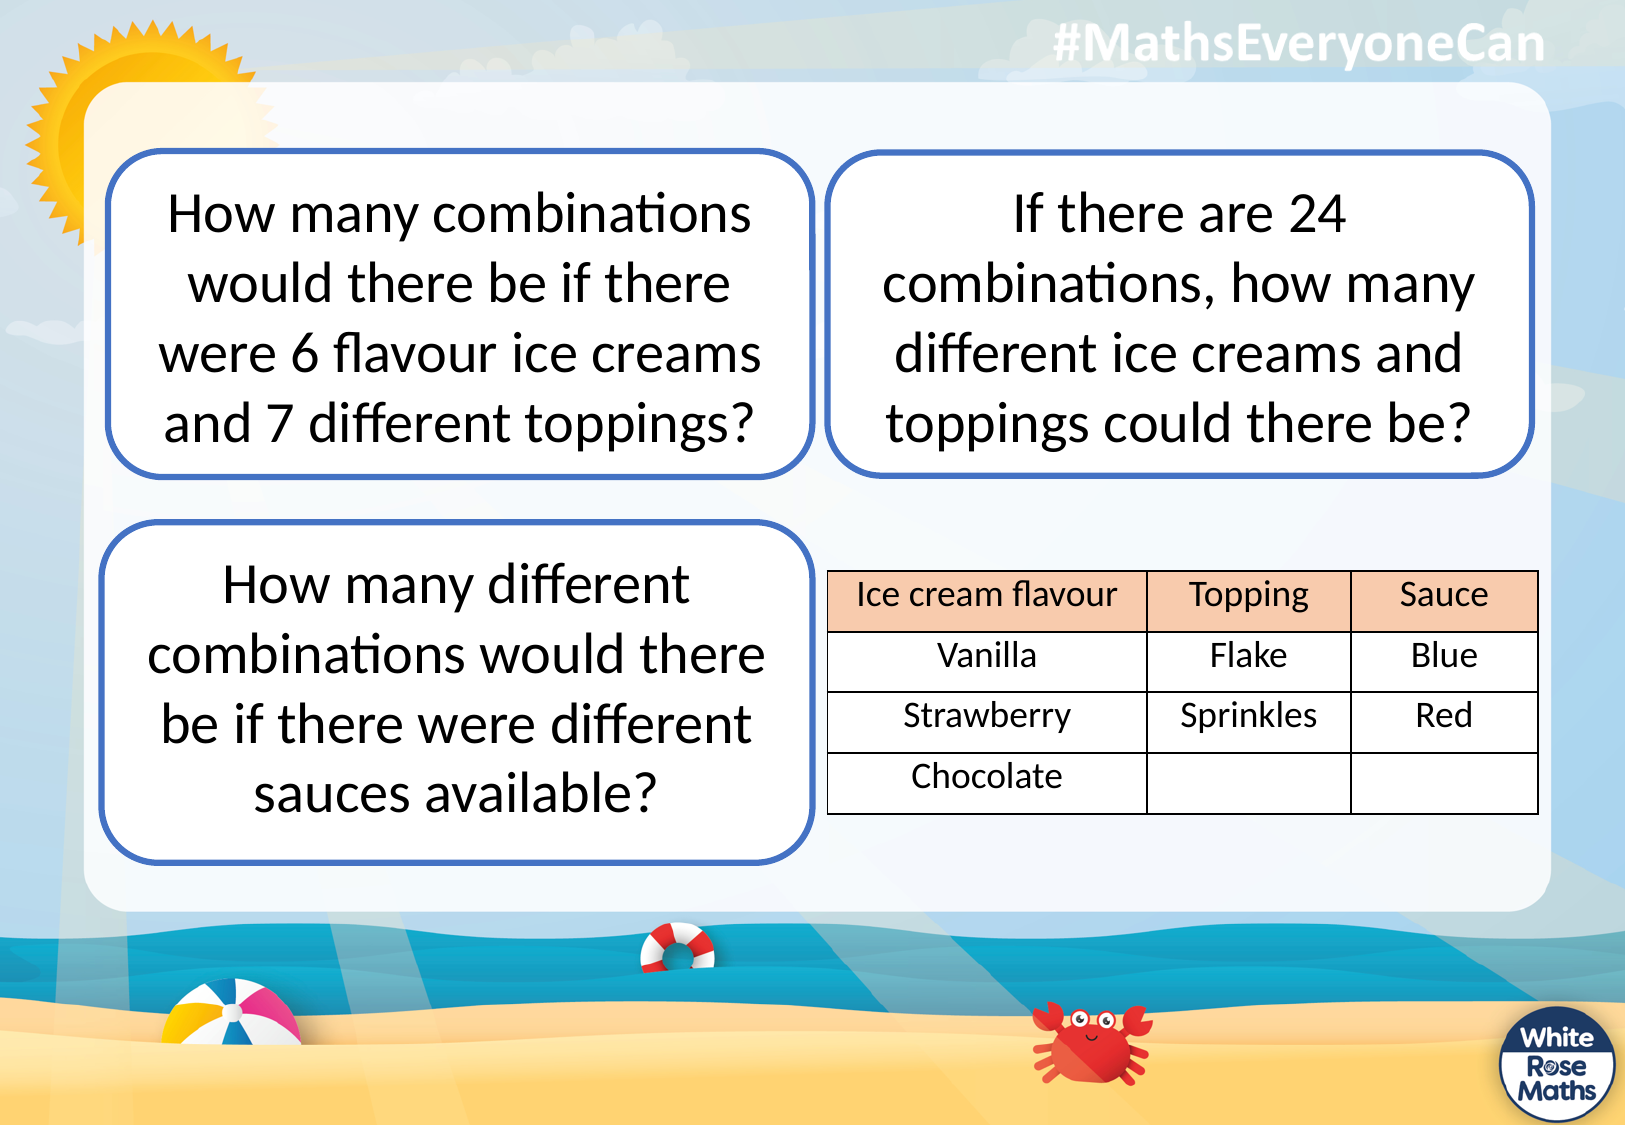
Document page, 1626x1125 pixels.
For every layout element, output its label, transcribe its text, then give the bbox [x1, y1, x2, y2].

table_header Topping [1148, 572, 1350, 631]
table_cell Flake [1148, 633, 1350, 691]
table_header Sauce [1352, 572, 1537, 631]
table_cell Blue [1352, 633, 1537, 691]
text_box How many combinations would there be if there were 6 flavour ice creams and 7 different toppings? [107, 151, 813, 478]
table_cell [1352, 754, 1537, 813]
table_cell Chocolate [828, 754, 1146, 813]
table_cell Sprinkles [1148, 693, 1350, 752]
table_cell Strawberry [828, 693, 1146, 752]
text_box If there are 24 combinations, how many different ice creams and toppings could there be? [827, 152, 1532, 476]
table_cell [1148, 754, 1350, 813]
table_cell Vanilla [828, 633, 1146, 691]
table_cell Red [1352, 693, 1537, 752]
table_header Ice cream flavour [828, 572, 1146, 631]
text_box How many different combinations would there be if there were different sauces available? [101, 522, 813, 863]
